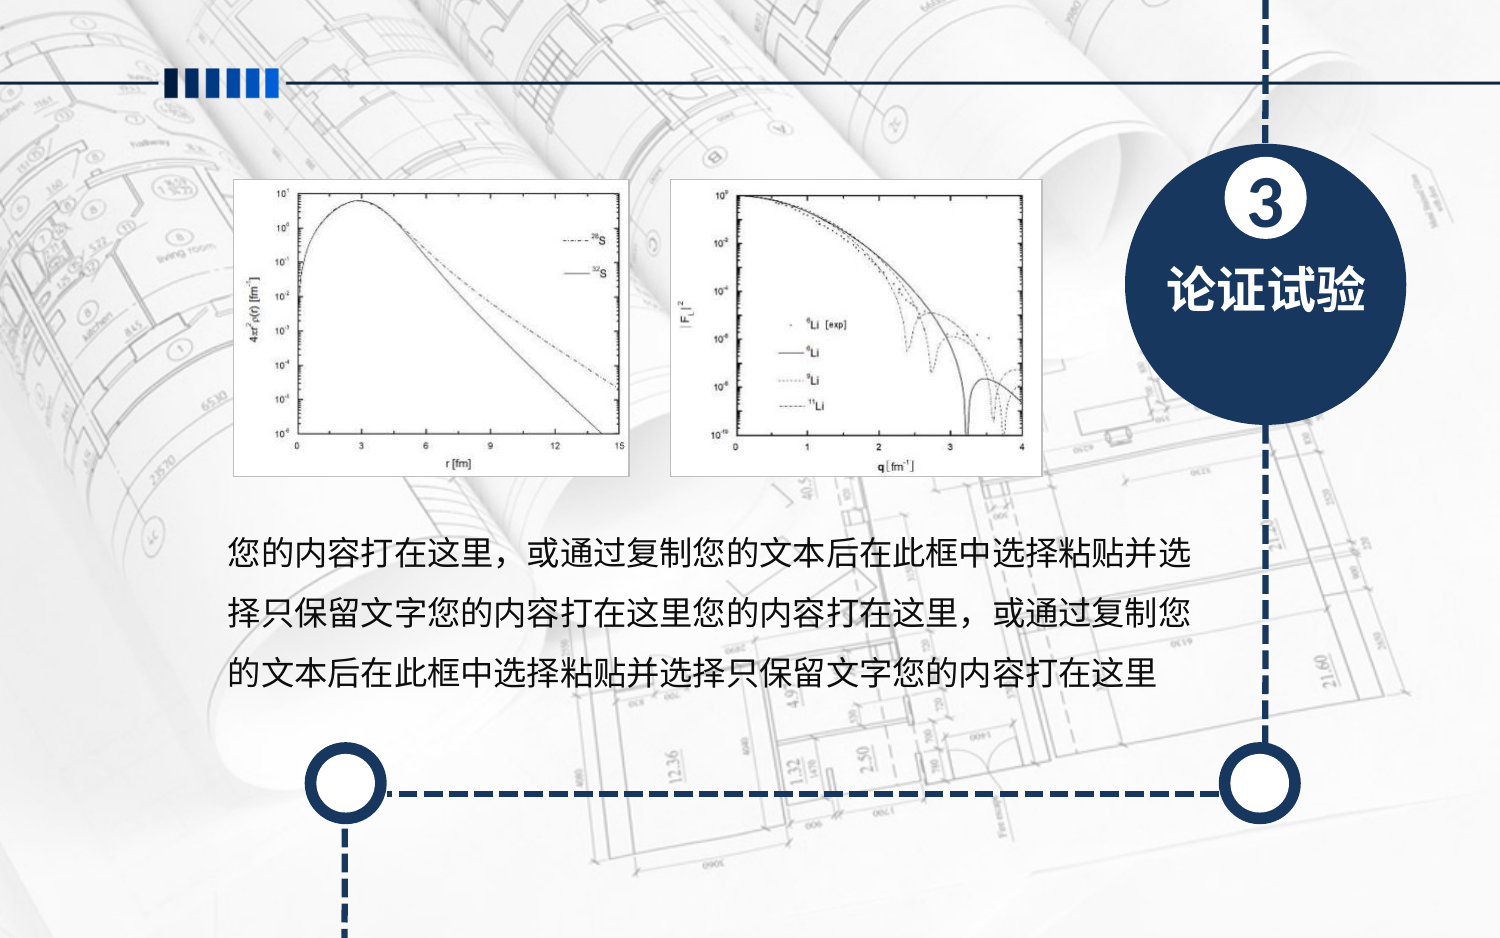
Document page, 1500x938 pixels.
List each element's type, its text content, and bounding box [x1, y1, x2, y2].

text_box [304, 741, 387, 825]
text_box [1124, 143, 1407, 426]
text_box 您的内容打在这里，或通过复制您的文本后在此框中选择粘贴并选择只保留文字您的内容打在这里您的内容打在这里，或通过复制您的文本后在此框中选择粘贴并选择只保留文字您的内容打在这里 [213, 504, 1211, 700]
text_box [1218, 741, 1302, 825]
picture [0, 0, 1500, 938]
